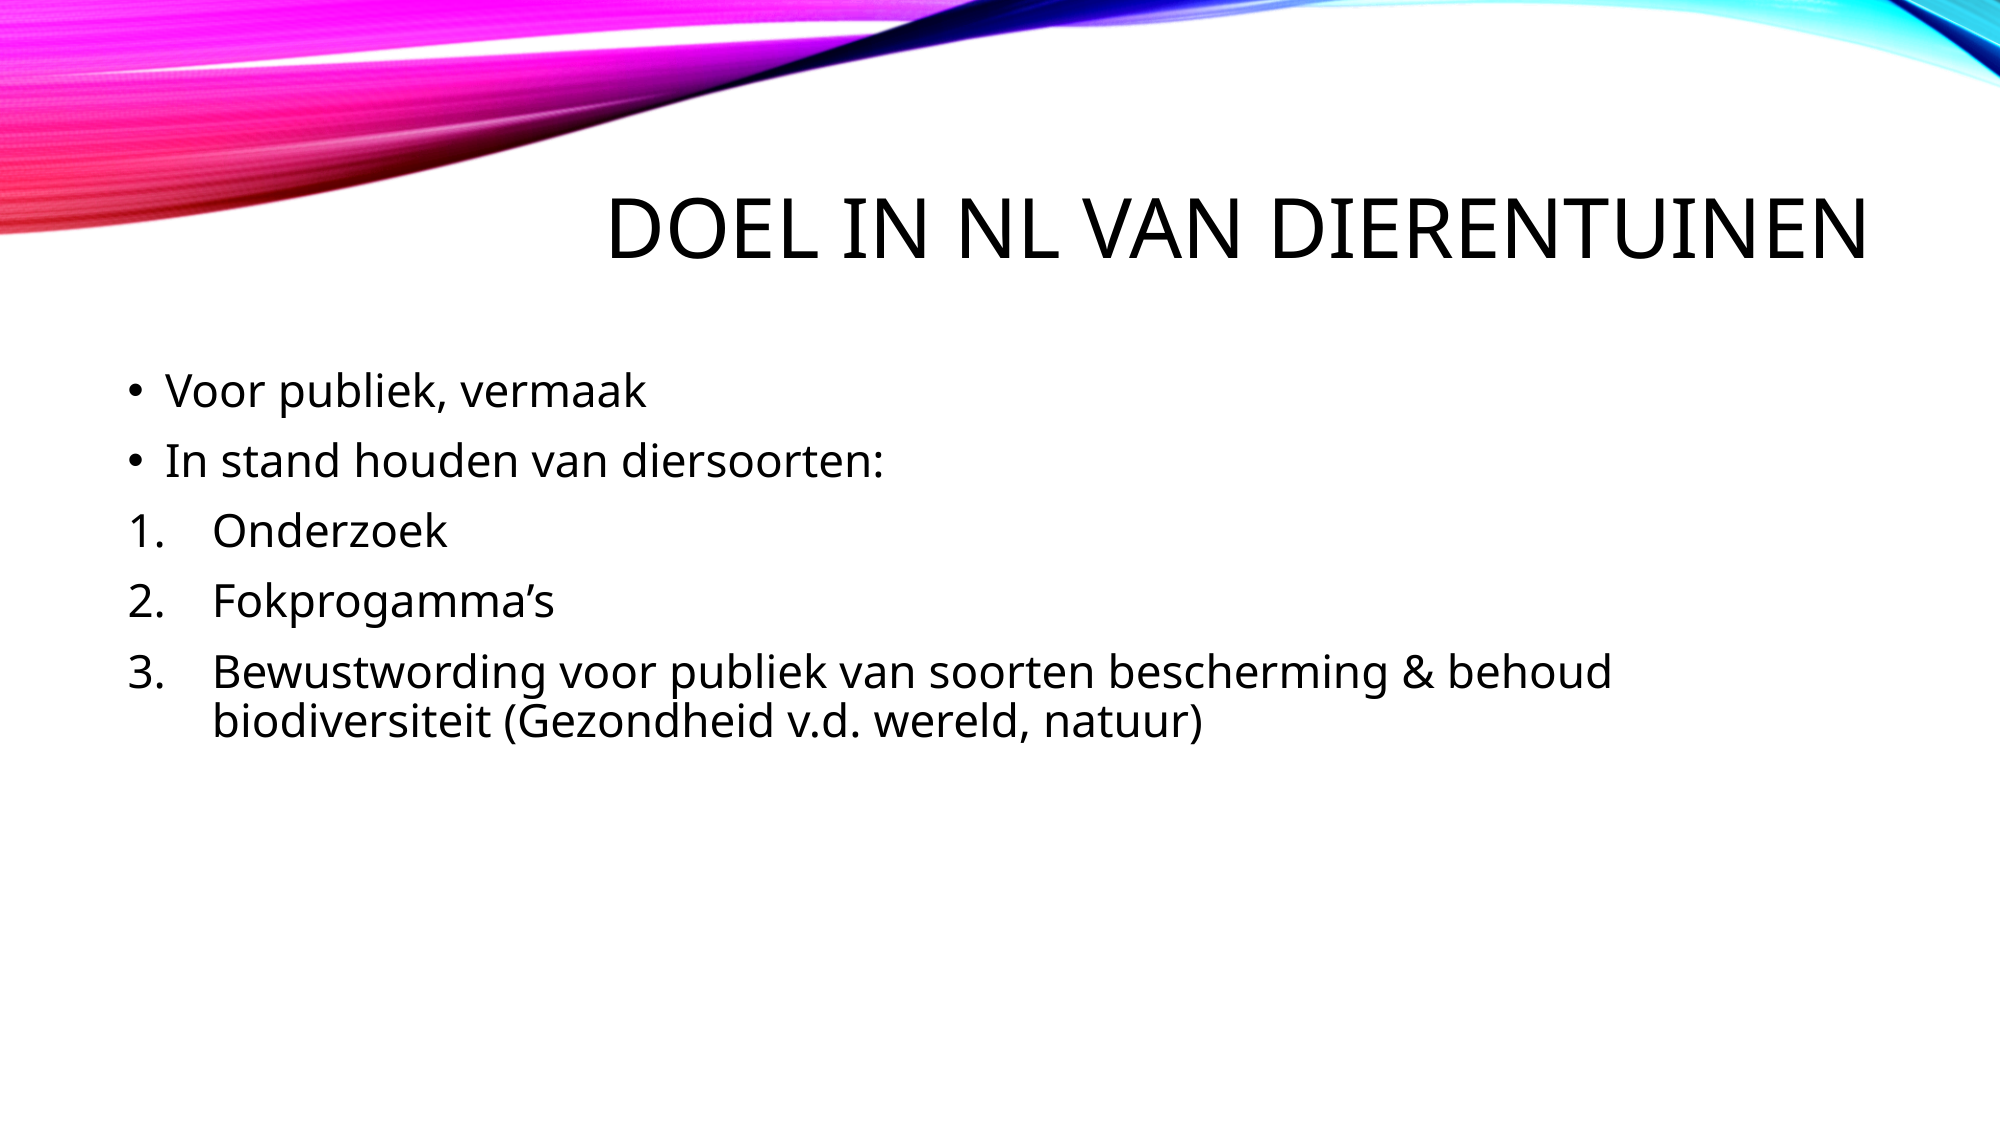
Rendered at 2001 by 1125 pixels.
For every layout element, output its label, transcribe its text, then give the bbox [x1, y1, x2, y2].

title Doel in NL van dierentuinen [474, 125, 1888, 338]
list Voor publiek, vermaak In stand houden van diersoorten: Onderzoek Fokprogamma’s Bewustwording voor publiek van soorten bescherming & behoud biodiversiteit (Gezondheid v.d. wereld, natuur) [112, 360, 1888, 1021]
picture [1890, 0, 2000, 75]
picture [1910, 0, 2000, 45]
picture [0, 0, 2000, 237]
